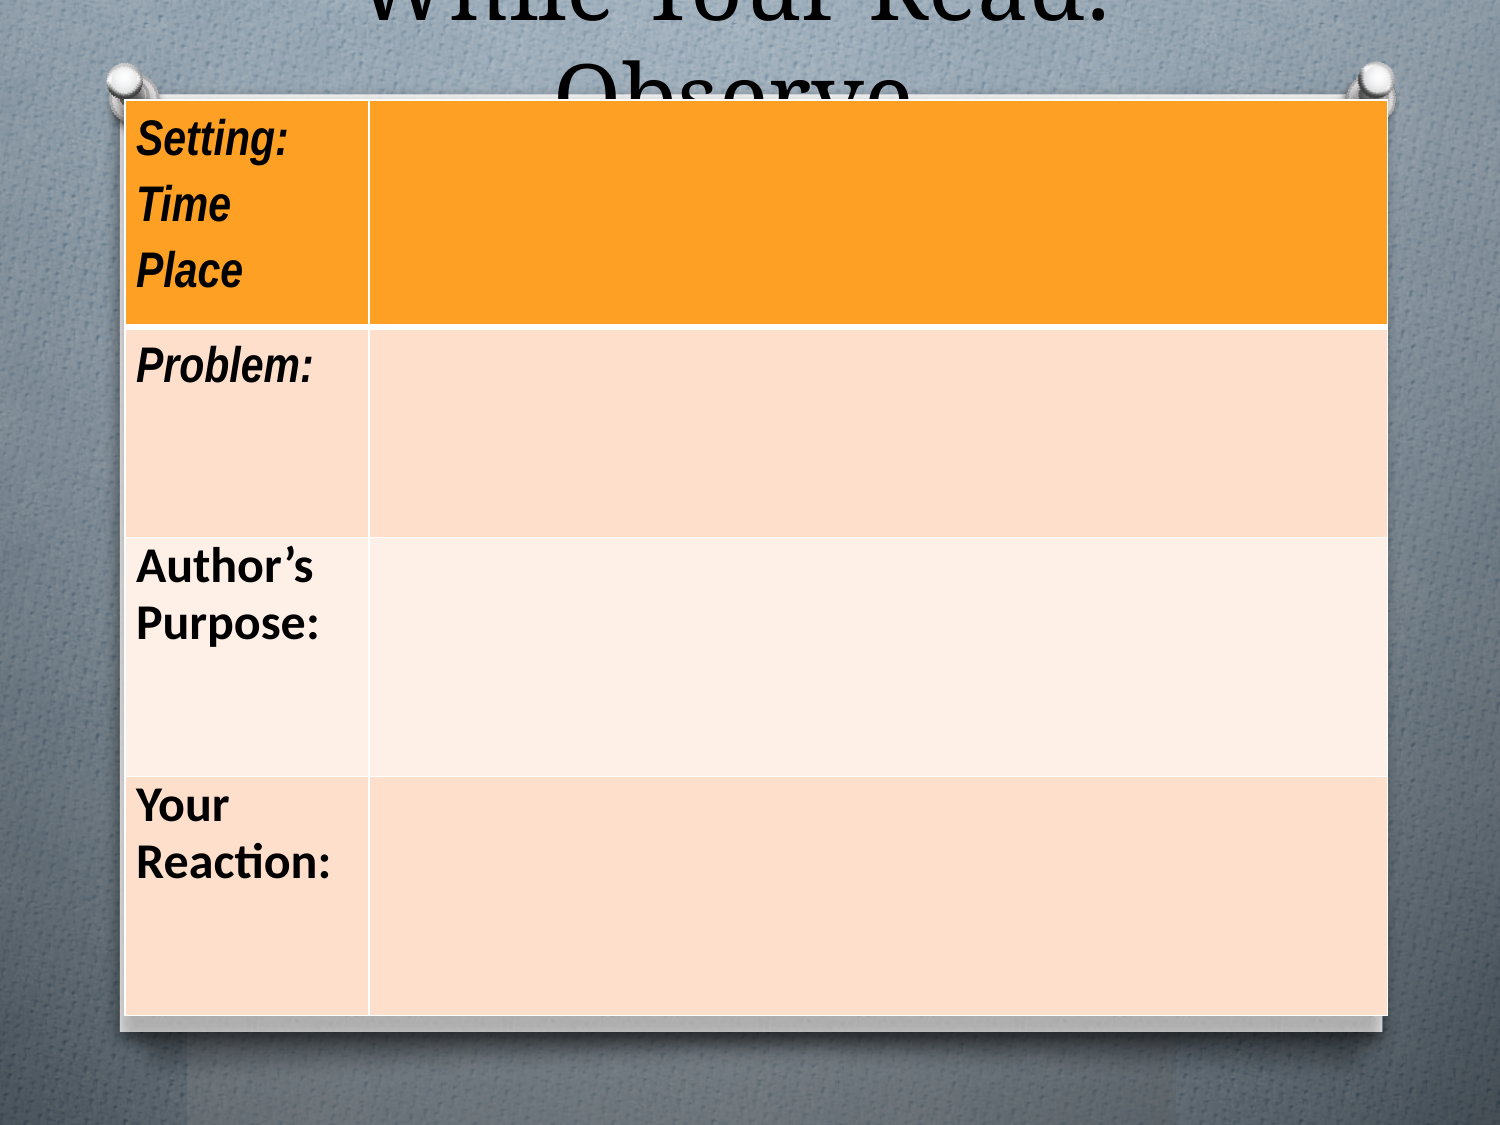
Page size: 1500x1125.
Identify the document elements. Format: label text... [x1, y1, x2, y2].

table_cell Problem: [126, 330, 368, 537]
table_cell Your Reaction: [126, 777, 368, 1015]
table_cell [370, 330, 1387, 537]
table_cell [370, 777, 1387, 1015]
table_header Setting: Time Place [126, 101, 368, 324]
table_header [370, 101, 1387, 324]
picture [75, 29, 162, 137]
title While Your Read: Observe [162, 0, 1306, 99]
picture [1317, 35, 1439, 142]
table_cell Author’s Purpose: [126, 538, 368, 776]
table_cell [370, 538, 1387, 776]
